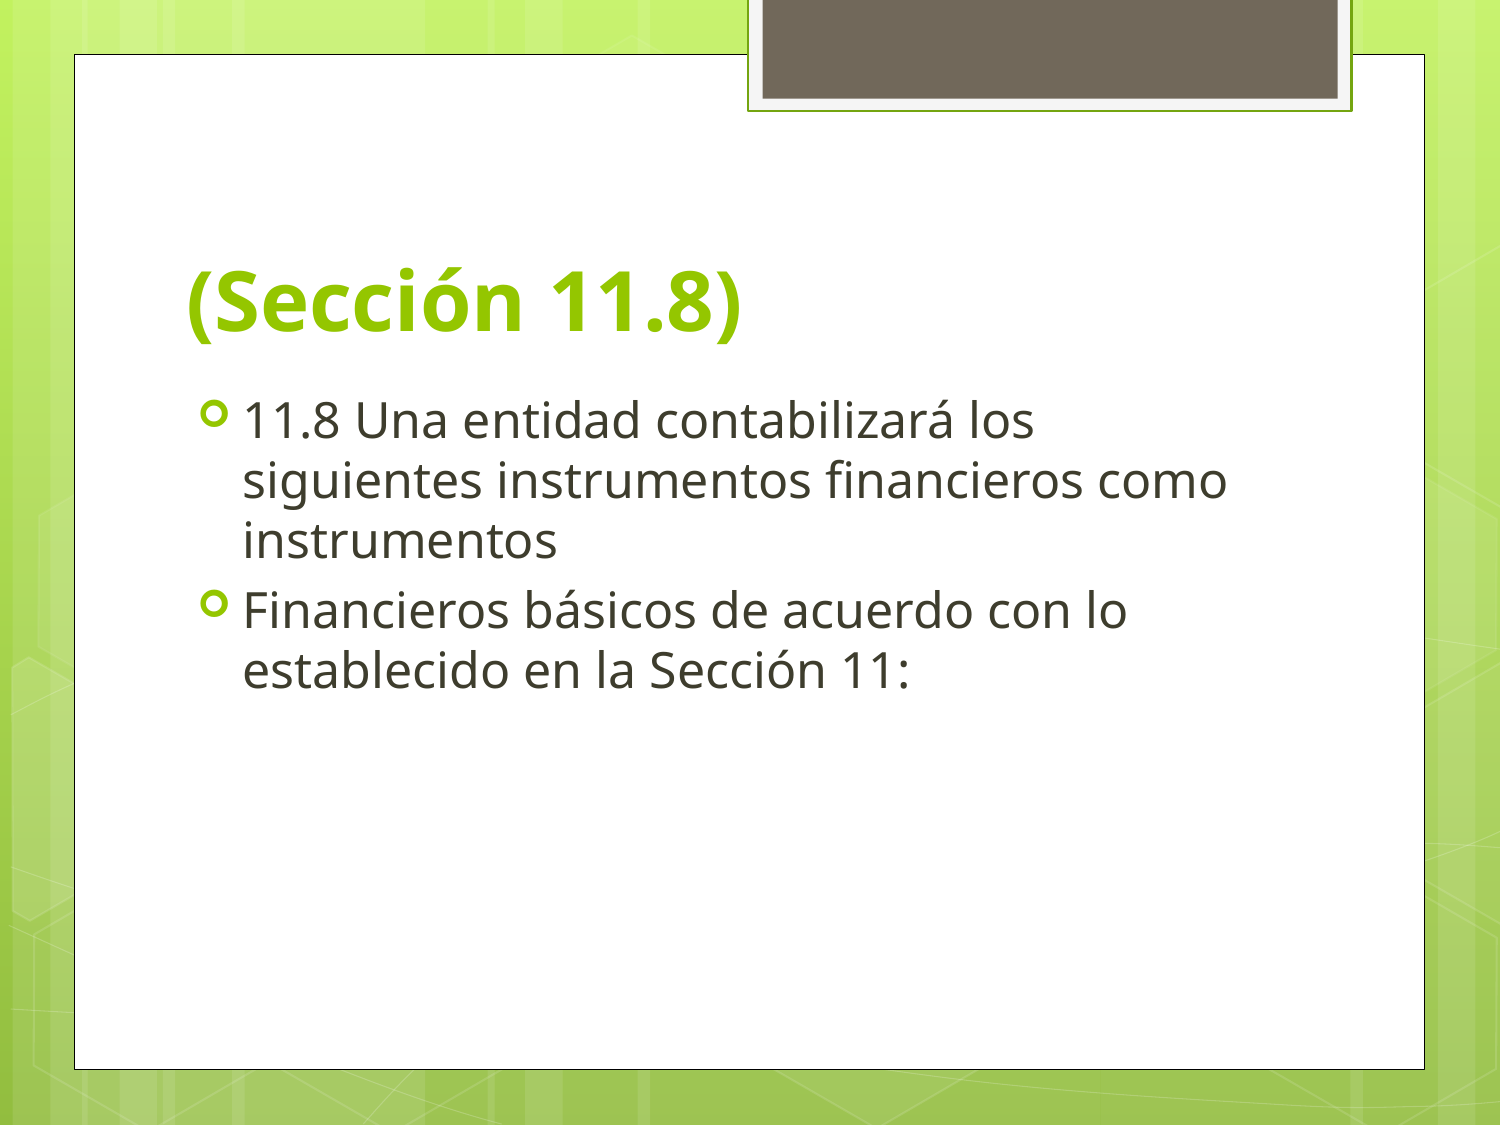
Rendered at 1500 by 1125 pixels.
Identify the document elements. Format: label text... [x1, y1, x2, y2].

title (Sección 11.8) [171, 168, 1324, 357]
list 11.8 Una entidad contabilizará los siguientes instrumentos financieros como instrumentos Financieros básicos de acuerdo con lo establecido en la Sección 11: [171, 381, 1283, 957]
